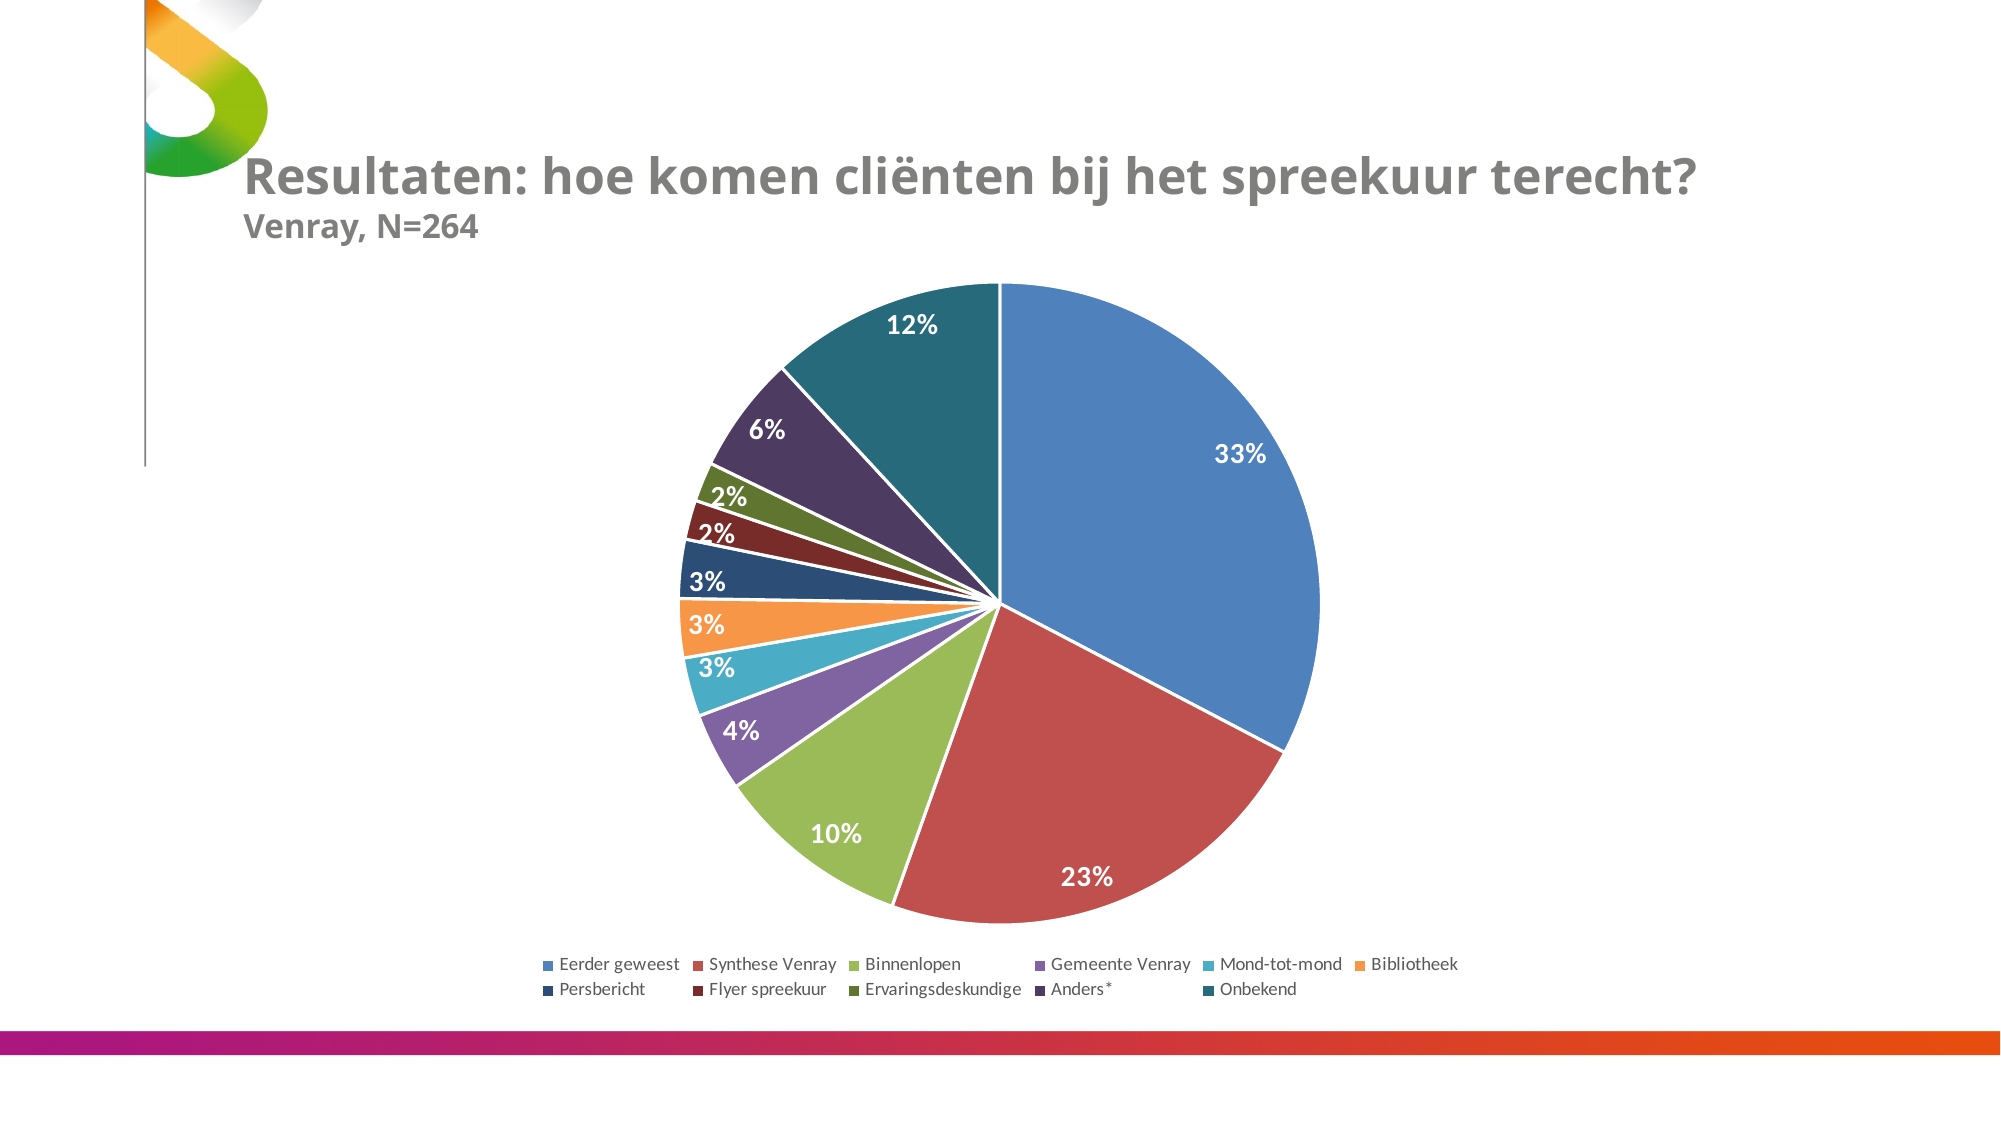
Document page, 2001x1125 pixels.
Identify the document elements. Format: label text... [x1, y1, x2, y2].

chart [373, 266, 1627, 1007]
list Resultaten: hoe komen cliënten bij het spreekuur terecht? Venray, N=264 [228, 137, 1772, 209]
picture [0, 0, 2001, 1125]
